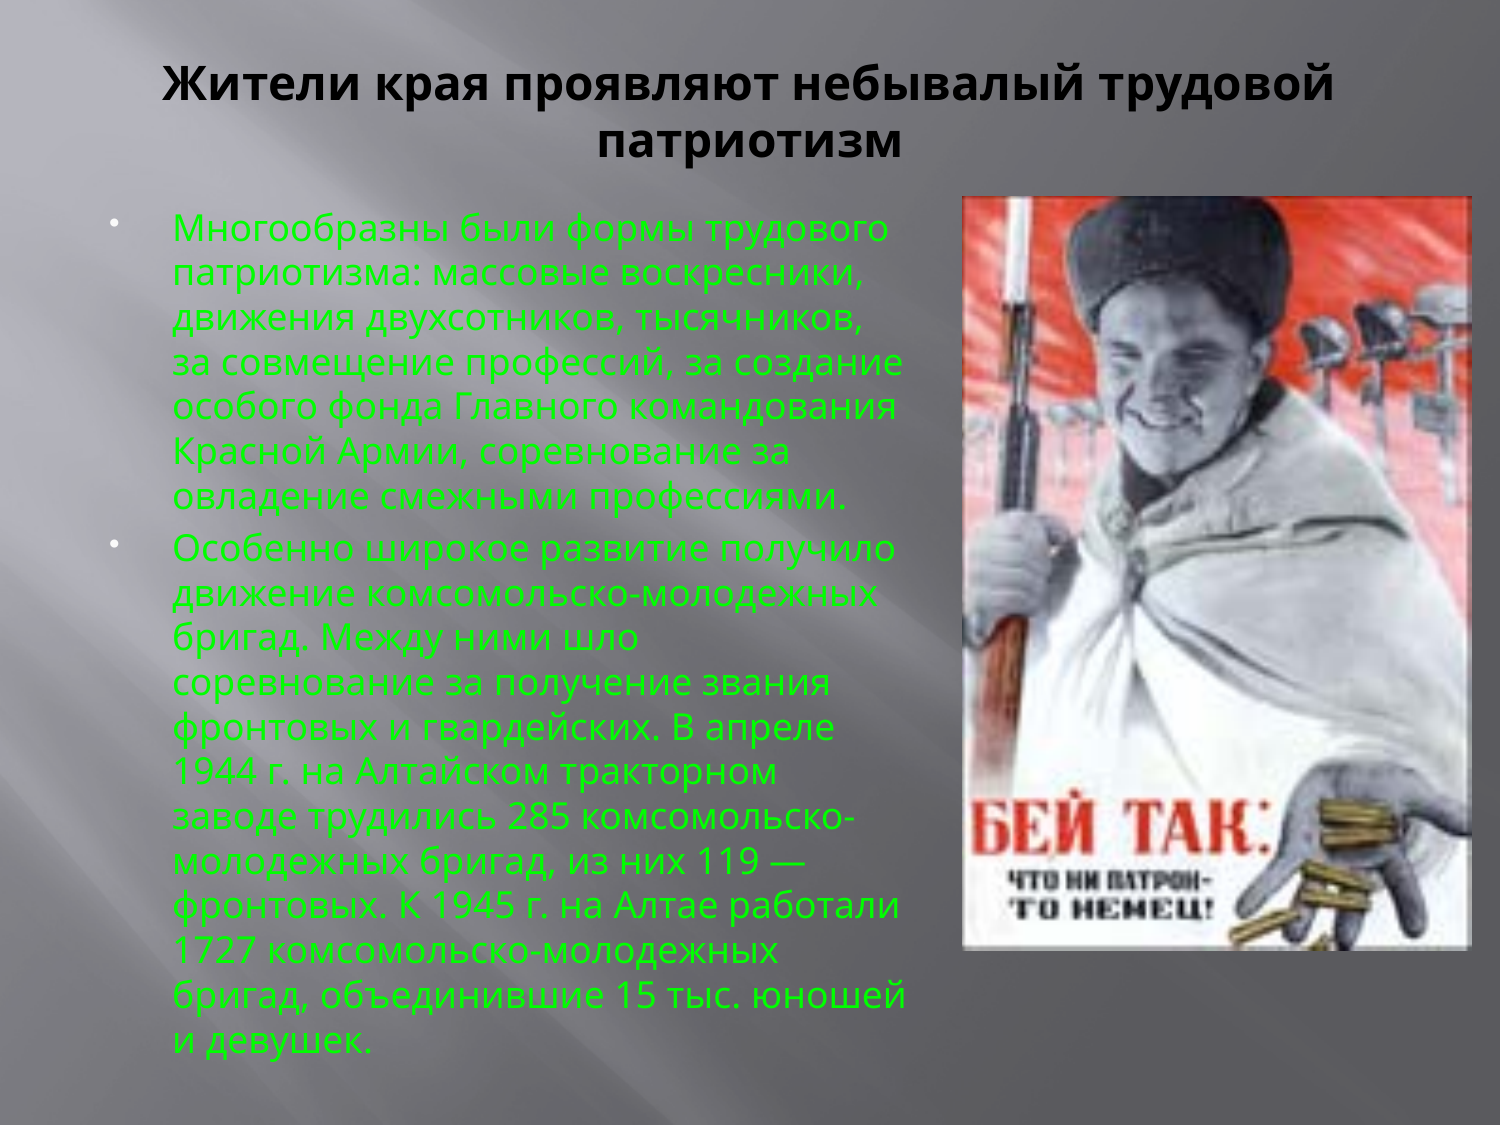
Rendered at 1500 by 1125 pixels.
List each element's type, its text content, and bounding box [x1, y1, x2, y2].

list Многообразны были формы трудового патриотизма: массовые воскресники, движения двухсотников, тысячников, за совмещение профессий, за создание особого фонда Главного командования Красной Армии, соревнование за овладение смежными профессиями. Особенно широкое развитие получило движение комсомольско-молодежных бригад. Между ними шло соревнование за получение звания фронтовых и гвардейских. В апреле 1944 г. на Алтайском тракторном заводе трудились 285 комсомольско-молодежных бригад, из них 119 — фронтовых. К 1945 г. на Алтае работали 1727 комсомольско-молодежных бригад, объединившие 15 тыс. юношей и девушек. [75, 196, 928, 1083]
title Жители края проявляют небывалый трудовой патриотизм [75, 45, 1425, 233]
picture [962, 195, 1472, 951]
